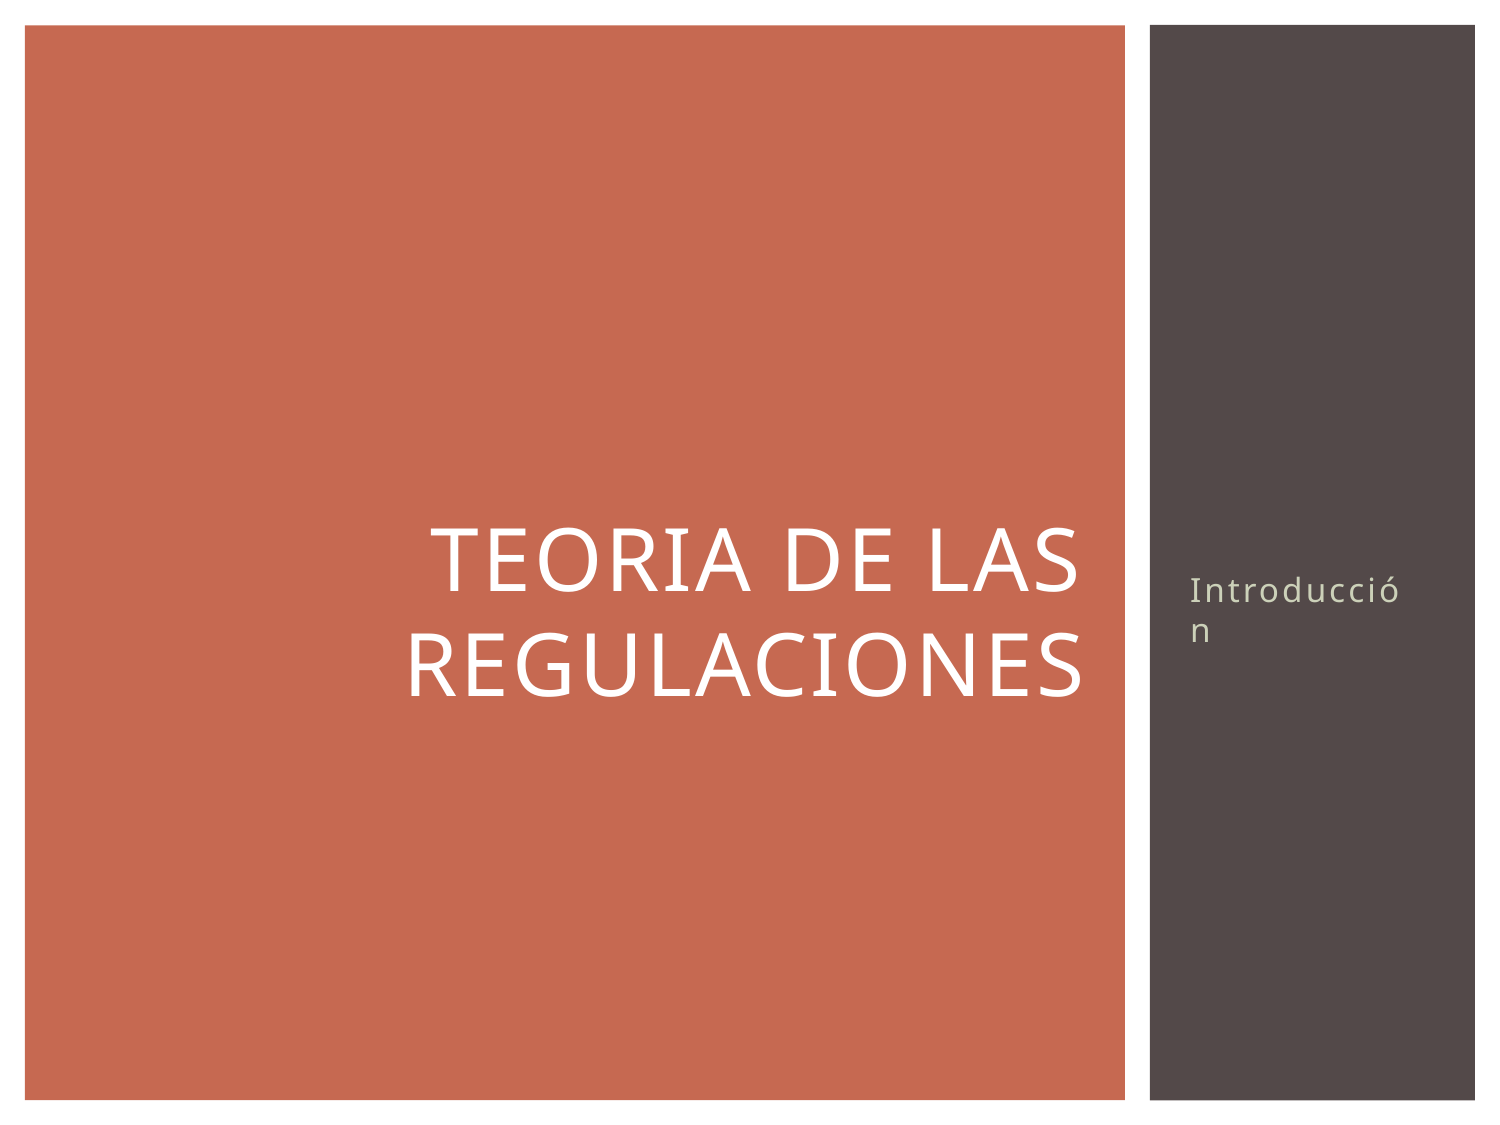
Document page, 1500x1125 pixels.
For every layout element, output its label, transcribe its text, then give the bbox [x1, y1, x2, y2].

list Introducción [1175, 474, 1438, 745]
title TEORIA de las regulaciones [62, 474, 1100, 745]
